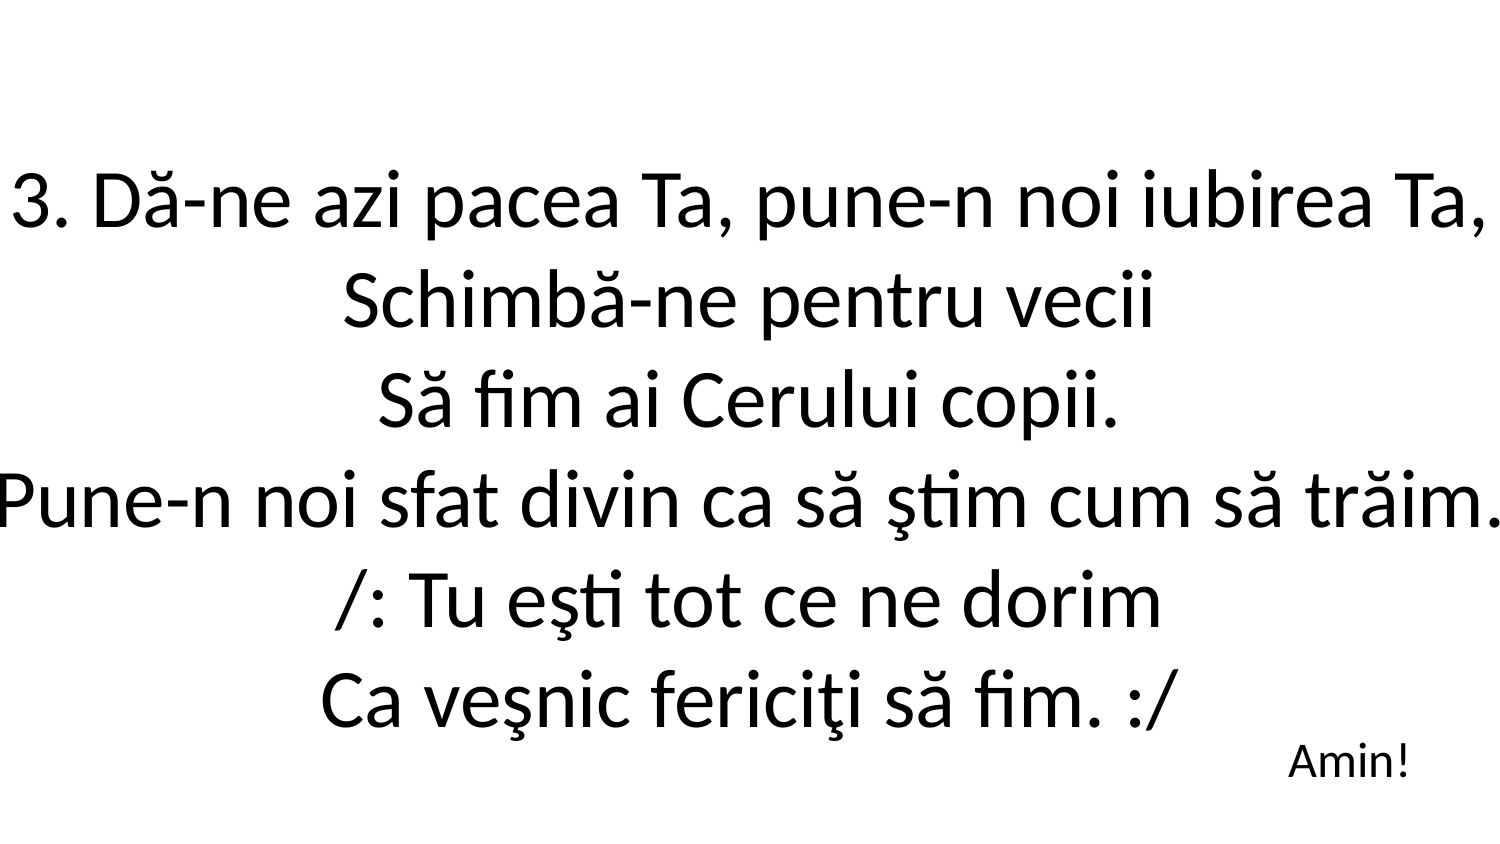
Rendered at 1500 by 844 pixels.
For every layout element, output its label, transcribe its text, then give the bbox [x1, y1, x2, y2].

text_box Amin! [1273, 674, 1427, 795]
text_box 3. Dă-ne azi pacea Ta, pune-n noi iubirea Ta, Schimbă-ne pentru vecii Să fim ai Cerului copii. Pune-n noi sfat divin ca să ştim cum să trăim. /: Tu eşti tot ce ne dorim Ca veşnic fericiţi să fim. :/ [0, 92, 1500, 752]
